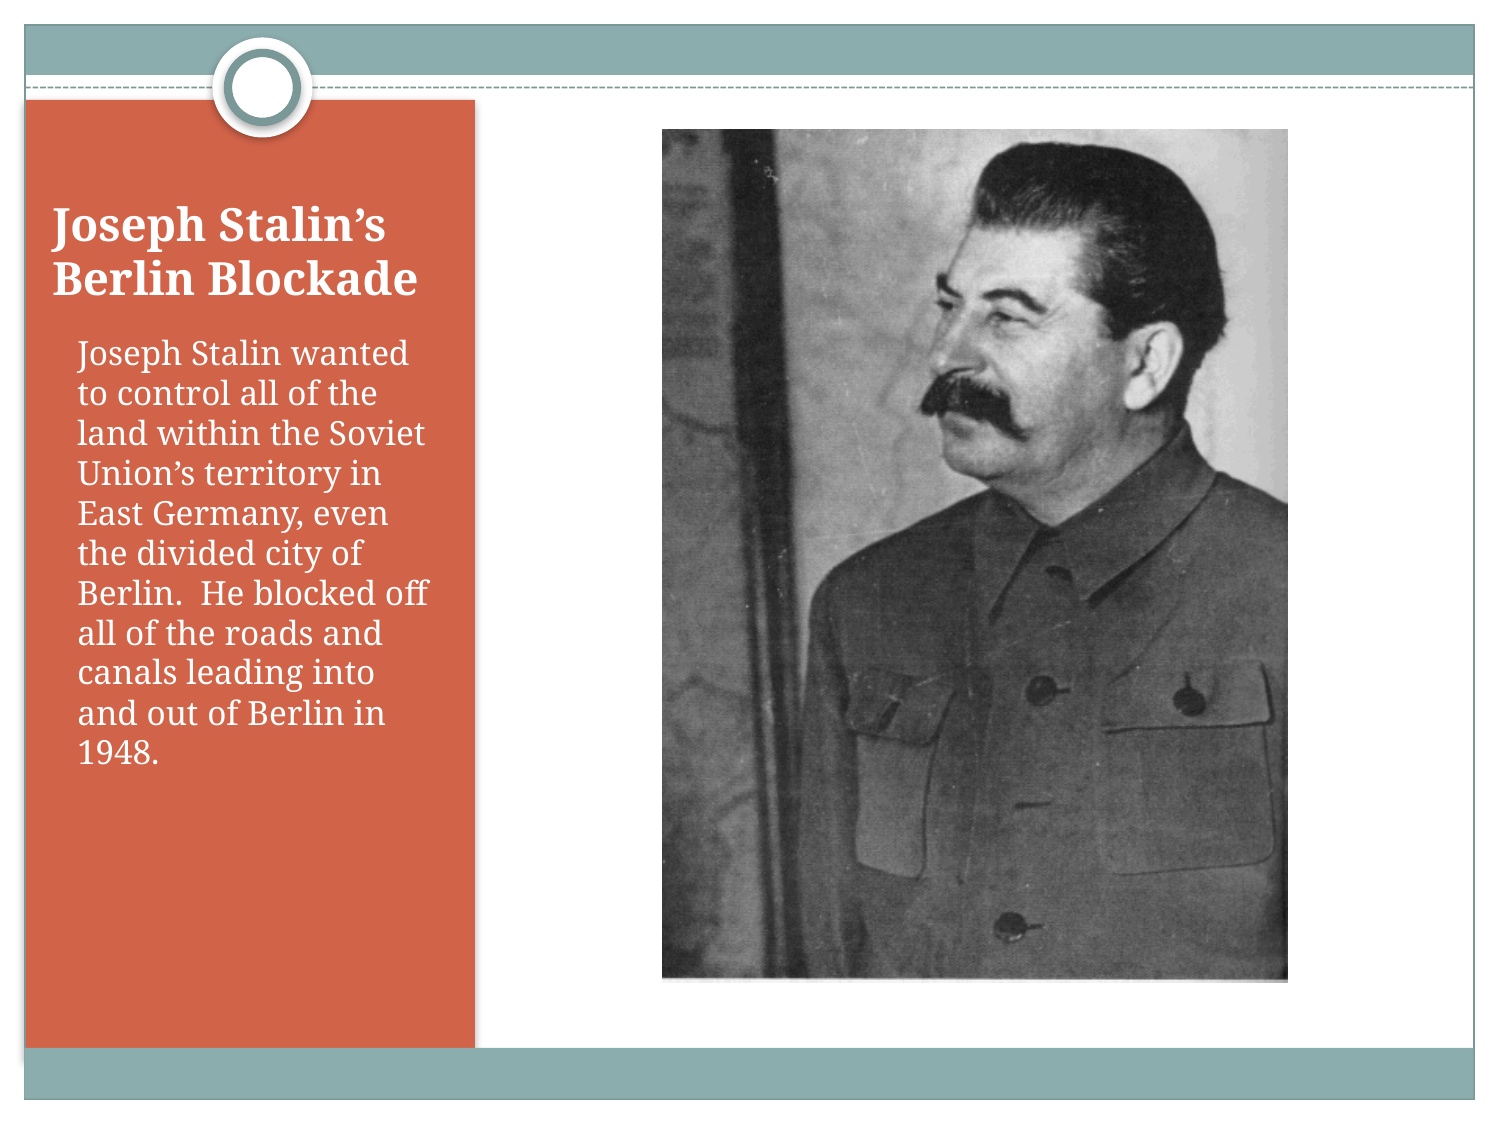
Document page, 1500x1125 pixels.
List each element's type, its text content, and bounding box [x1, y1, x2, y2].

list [662, 129, 1288, 983]
title Joseph Stalin’s Berlin Blockade [37, 149, 463, 313]
list Joseph Stalin wanted to control all of the land within the Soviet Union’s territory in East Germany, even the divided city of Berlin. He blocked off all of the roads and canals leading into and out of Berlin in 1948. [62, 324, 450, 1005]
